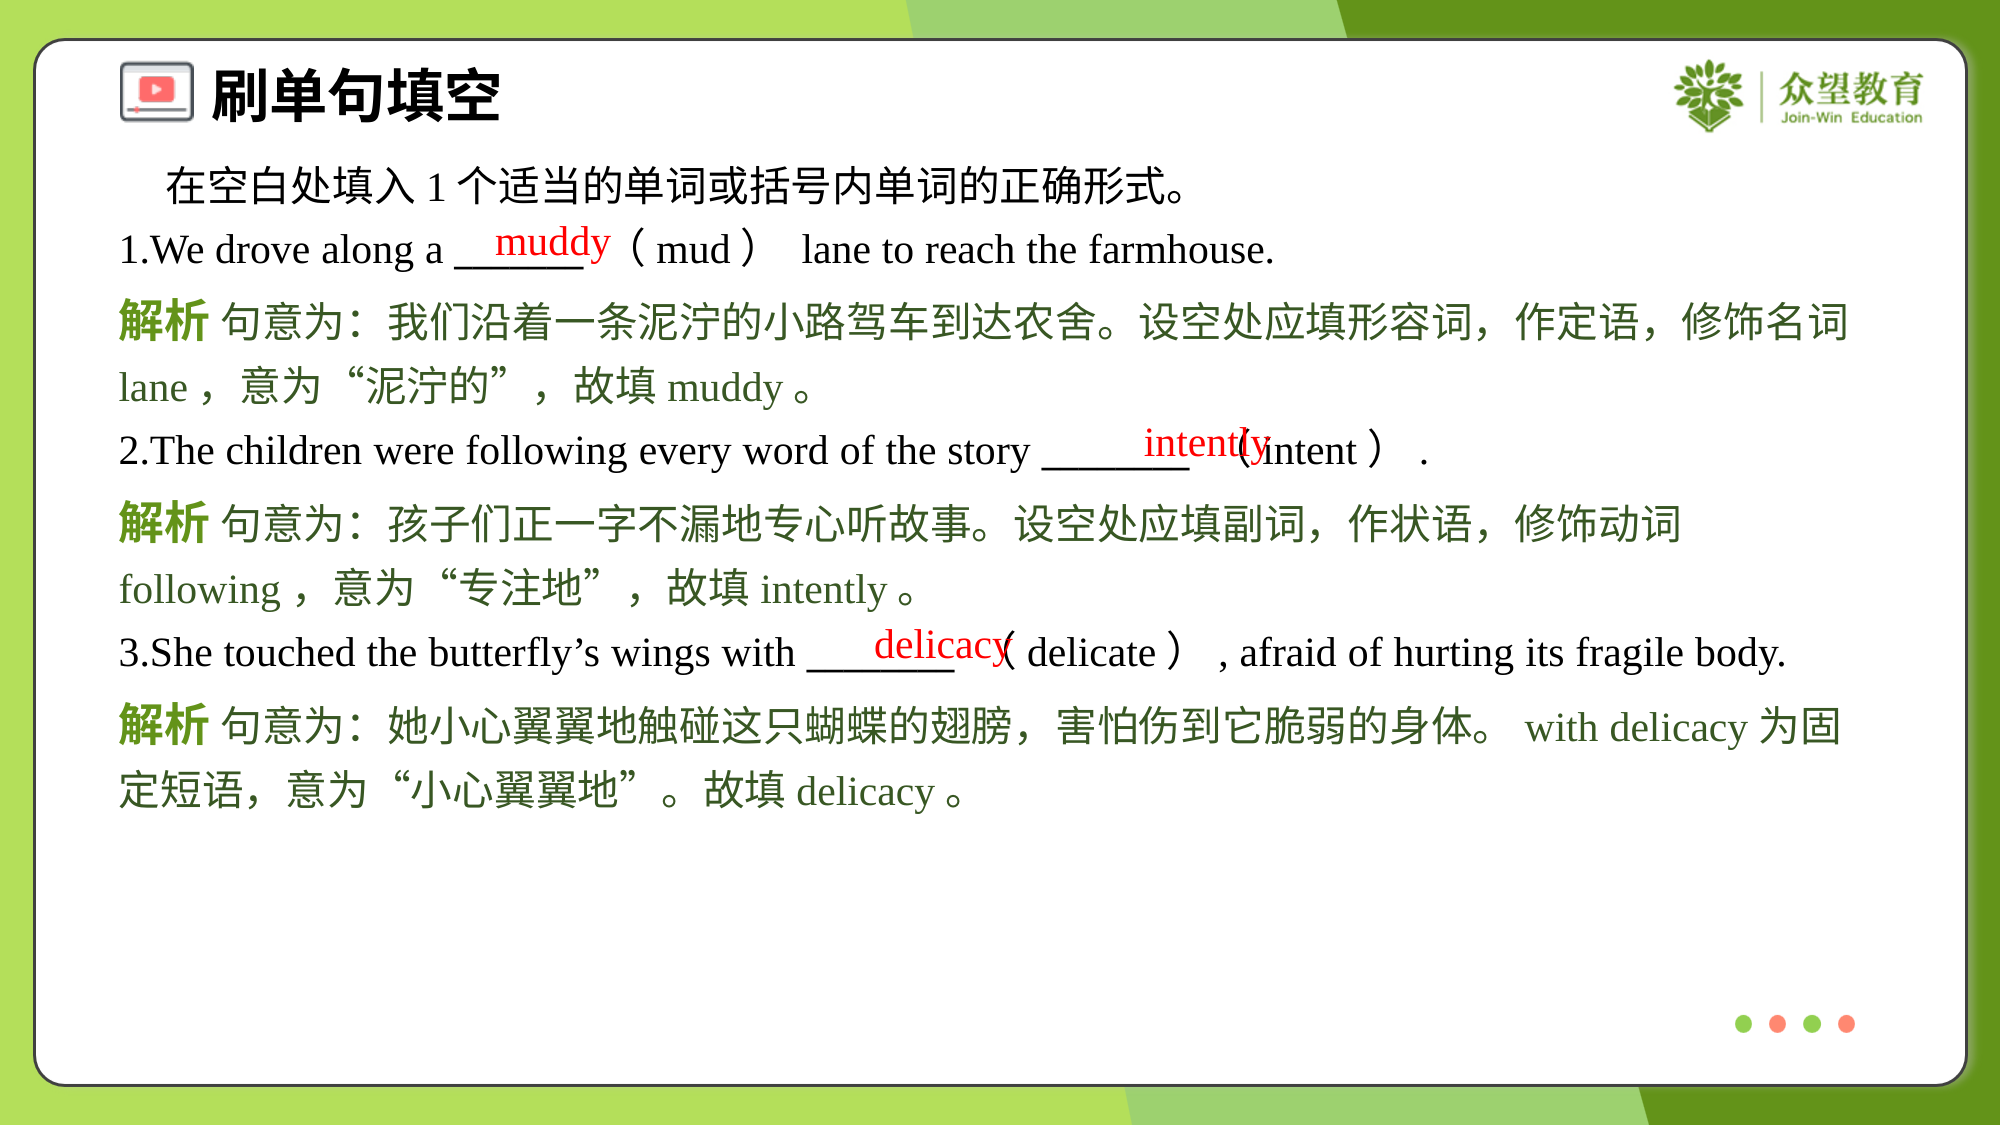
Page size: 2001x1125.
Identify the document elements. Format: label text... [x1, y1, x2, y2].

text_box intently [1139, 402, 1276, 460]
text_box 3.She touched the butterfly’s wings with ________ （delicate）, afraid of hurting its fragile body. [118, 612, 1909, 670]
text_box 解析 句意为：我们沿着一条泥泞的小路驾车到达农舍。设空处应填形容词，作定语，修饰名词lane，意为“泥泞的”，故填muddy。 [118, 278, 1883, 405]
text_box delicacy [869, 604, 1018, 663]
text_box 解析 句意为：孩子们正一字不漏地专心听故事。设空处应填副词，作状语，修饰动词following，意为“专注地”，故填intently。 [118, 480, 1883, 607]
text_box 2.The children were following every word of the story ________ （intent）. [118, 410, 1883, 468]
text_box 解析 句意为：她小心翼翼地触碰这只蝴蝶的翅膀，害怕伤到它脆弱的身体。with delicacy为固定短语，意为“小心翼翼地”。故填delicacy。 [118, 682, 1883, 809]
picture [0, 0, 2000, 1125]
text_box 在空白处填入1个适当的单词或括号内单词的正确形式。 1.We drove along a _______ （mud） lane to reach the farmhouse. [118, 146, 1883, 267]
text_box muddy [490, 201, 616, 259]
